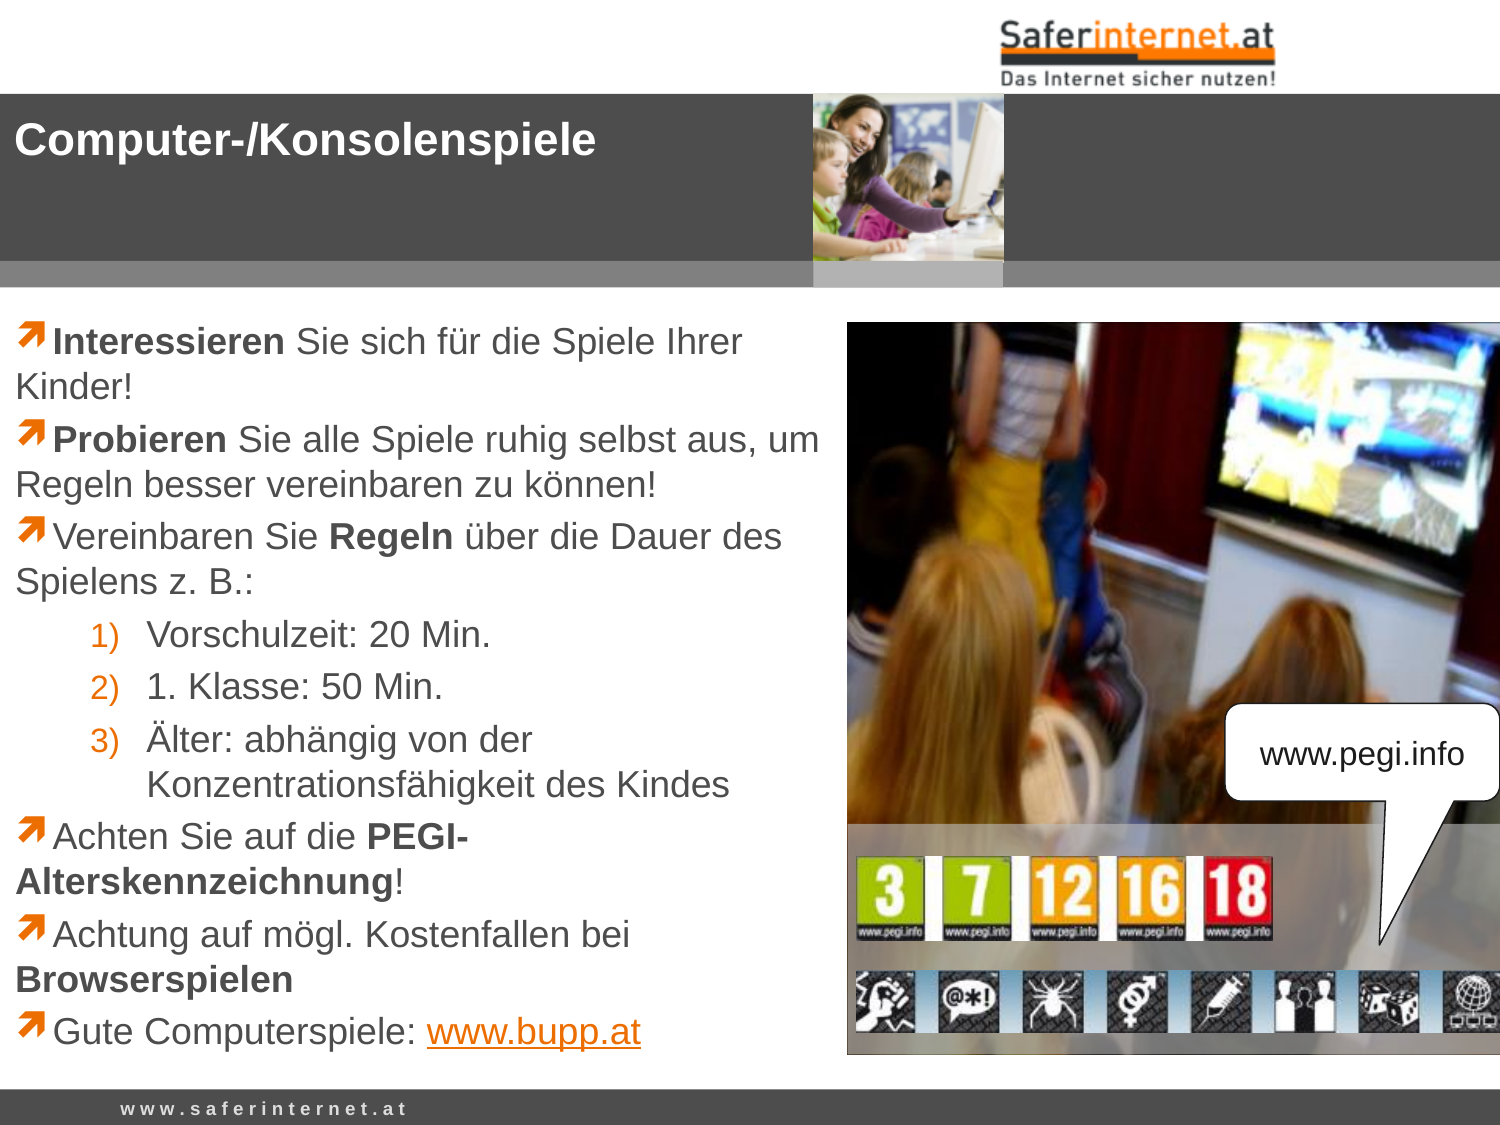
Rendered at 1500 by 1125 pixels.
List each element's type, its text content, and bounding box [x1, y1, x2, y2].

text_box Computer-/Konsolenspiele [0, 102, 744, 208]
picture [994, 15, 1282, 92]
picture [847, 321, 1500, 1055]
picture [813, 93, 1004, 263]
footer w w w . s a f e r i n t e r n e t . a t [105, 1089, 923, 1125]
subtitle Interessieren Sie sich für die Spiele Ihrer Kinder! Probieren Sie alle Spiele ruhig selbst aus, um Regeln besser vereinbaren zu können! Vereinbaren Sie Regeln über die Dauer des Spielens z. B.: Vorschulzeit: 20 Min. 1. Klasse: 50 Min. Älter: abhängig von der Konzentrationsfähigkeit des Kindes Achten Sie auf die PEGI-Alterskennzeichnung! Achtung auf mögl. Kostenfallen bei Browserspielen Gute Computerspiele: www.bupp.at [0, 309, 838, 1036]
